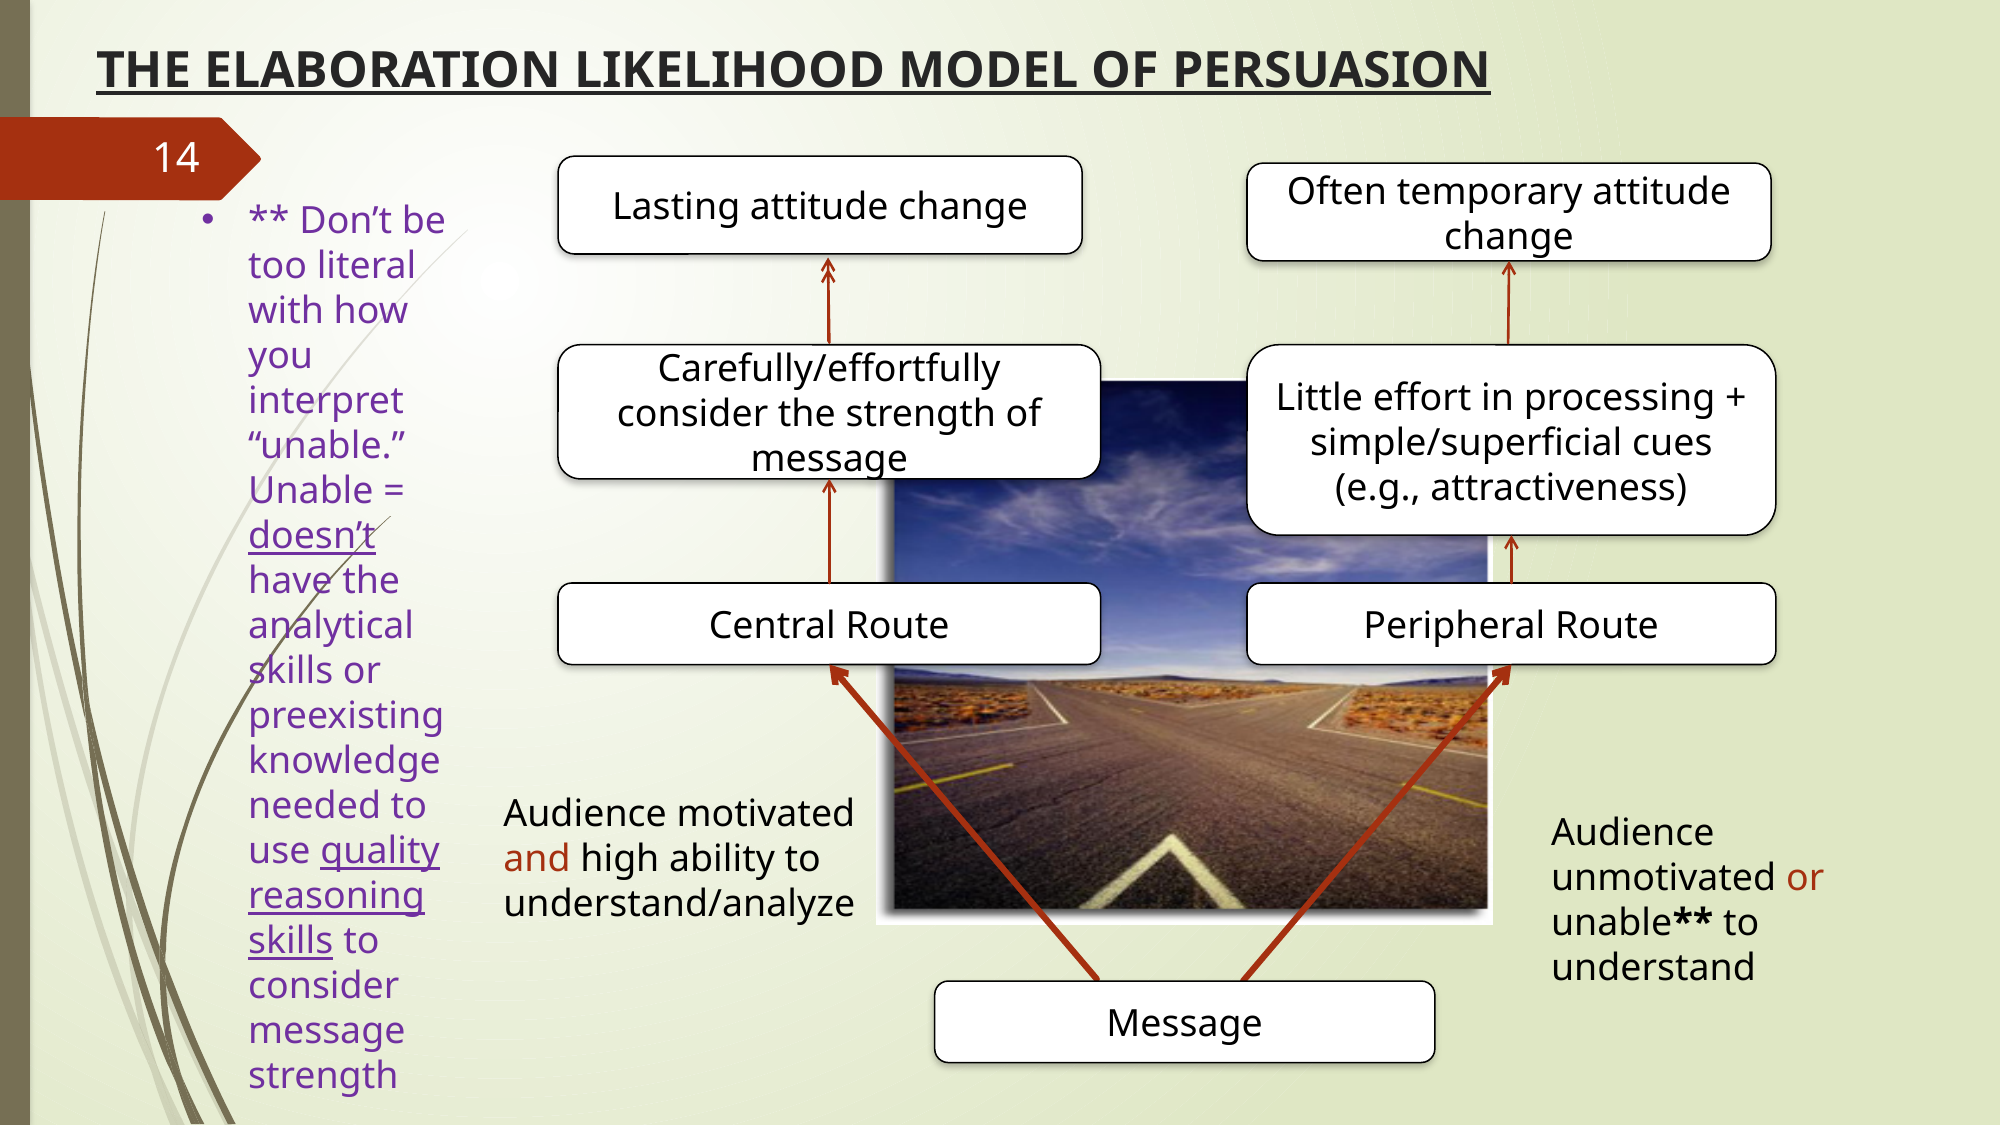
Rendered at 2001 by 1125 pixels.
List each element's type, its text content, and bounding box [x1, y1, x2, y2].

text_box Message [933, 980, 1436, 1064]
picture [876, 377, 1494, 925]
text_box Audience unmotivated or unable** to understand [1536, 800, 1936, 995]
text_box Little effort in processing + simple/superficial cues (e.g., attractiveness) [1246, 343, 1777, 536]
text_box ** Don’t be too literal with how you interpret “unable.” Unable = doesn’t have the analytical skills or preexisting knowledge needed to use quality reasoning skills to consider message strength [186, 189, 485, 1125]
text_box Carefully/effortfully consider the strength of message [557, 343, 1102, 480]
text_box Lasting attitude change [557, 155, 1083, 255]
title THE ELABORATION LIKELIHOOD MODEL OF PERSUASION [62, 29, 1525, 241]
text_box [829, 664, 1097, 980]
slide_number 14 [87, 129, 216, 190]
text_box Often temporary attitude change [1246, 162, 1772, 262]
text_box Peripheral Route [1496, 582, 1777, 666]
text_box Audience motivated and high ability to understand/analyze [488, 781, 824, 932]
text_box Central Route [557, 582, 871, 666]
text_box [1242, 664, 1512, 982]
